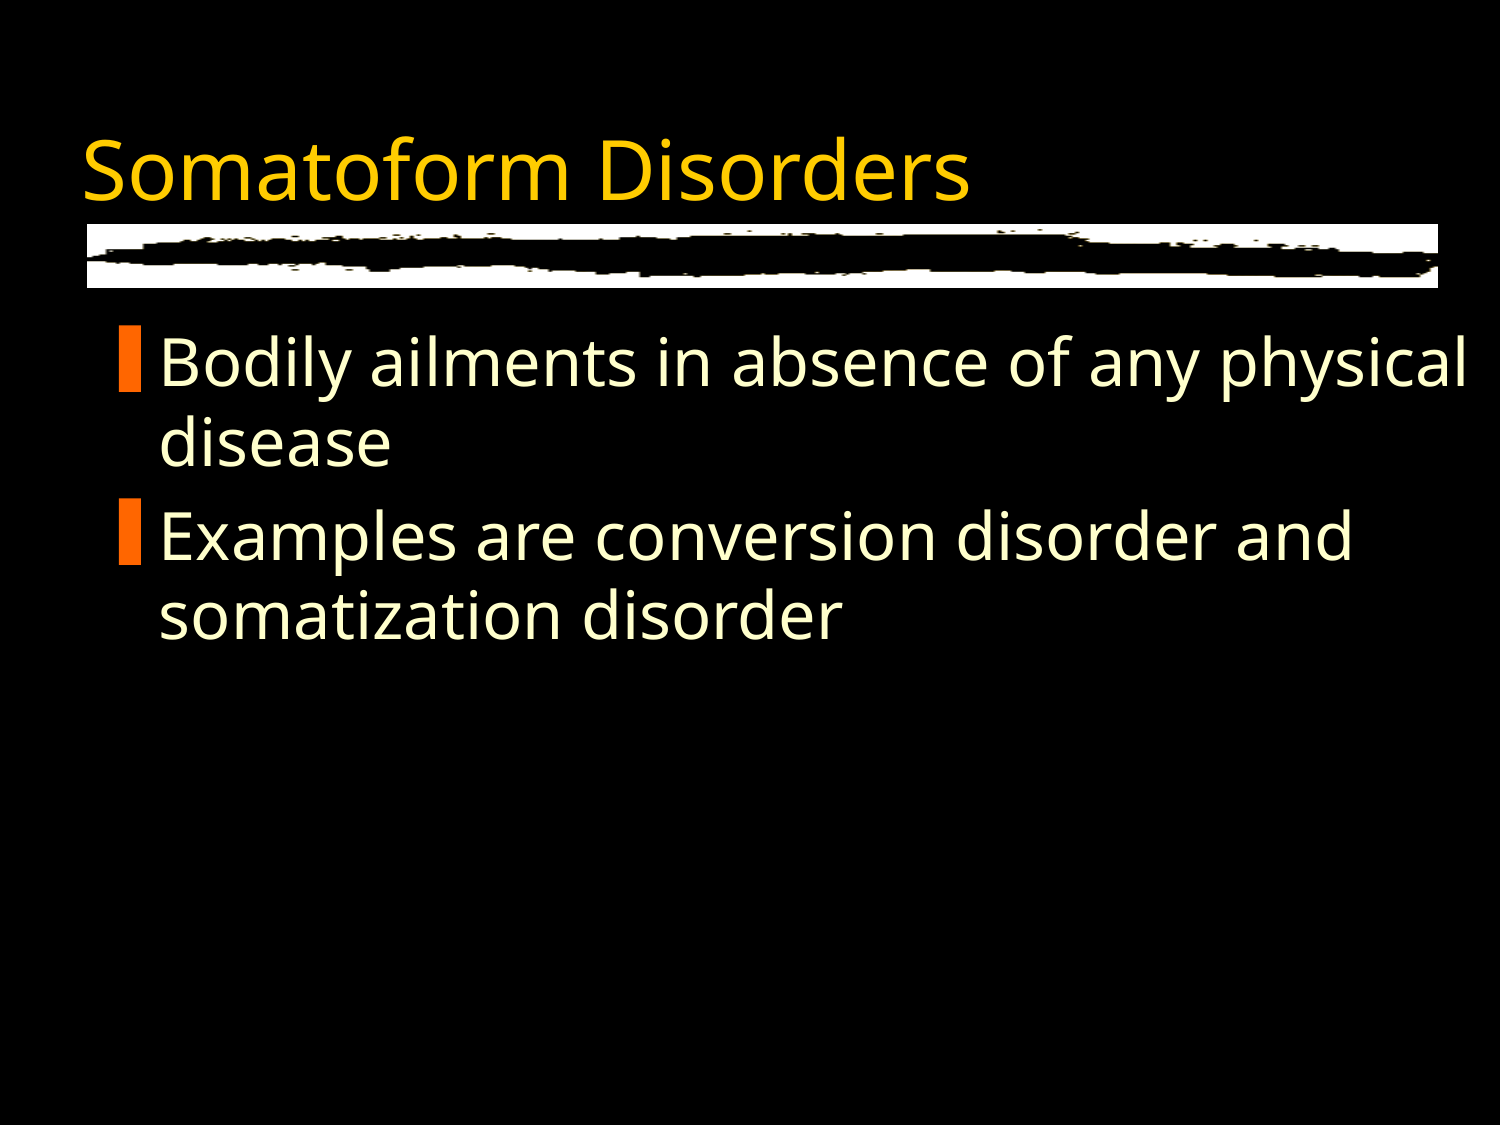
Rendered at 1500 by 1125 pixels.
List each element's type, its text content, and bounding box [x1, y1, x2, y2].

list Bodily ailments in absence of any physical disease Examples are conversion disorder and somatization disorder [87, 312, 1500, 998]
title Somatoform Disorders [66, 37, 1342, 226]
